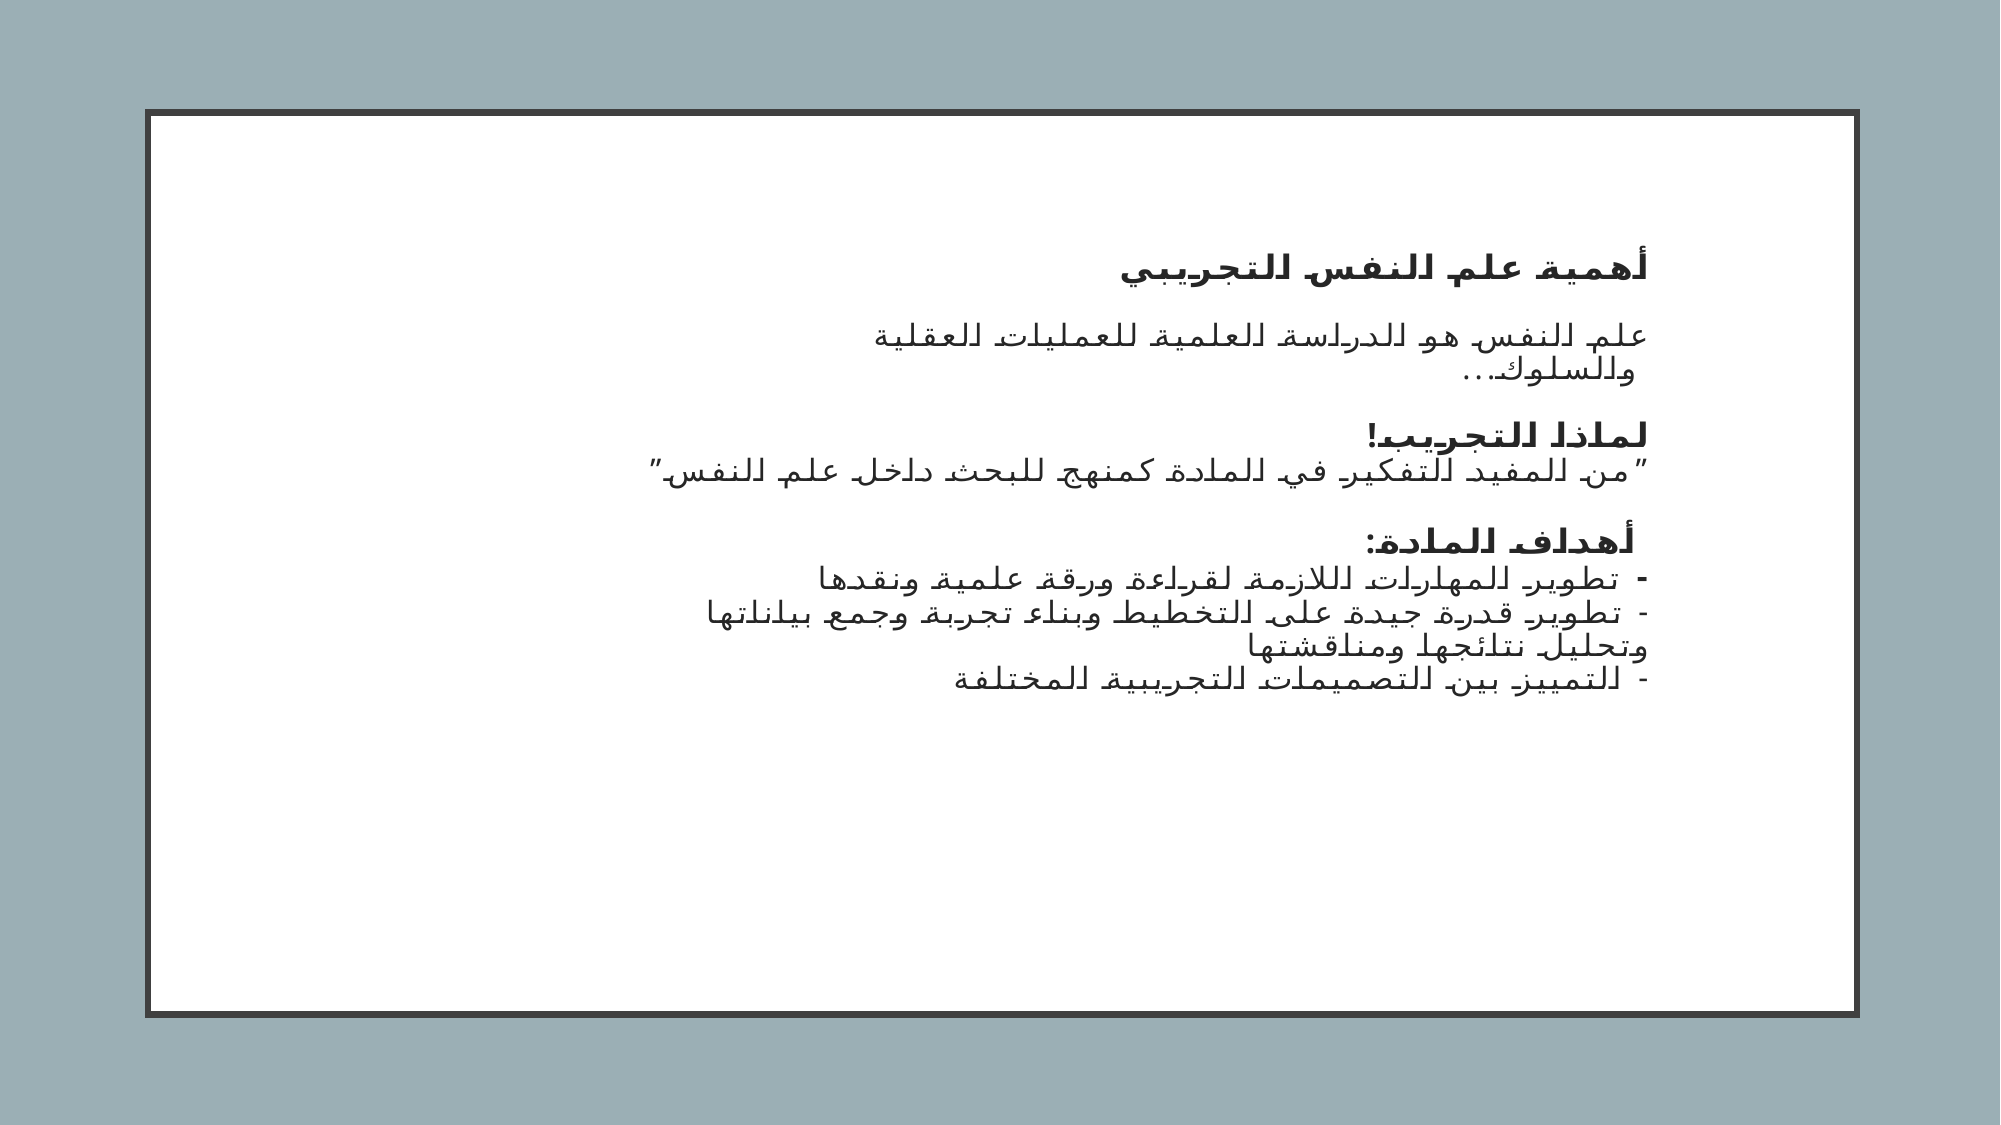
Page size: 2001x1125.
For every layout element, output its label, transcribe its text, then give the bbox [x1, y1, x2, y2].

title أهمية علم النفس التجريبي علم النفس هو الدراسة العلمية للعمليات العقلية والسلوك... لماذا التجريب! ”من المفيد التفكير في المادة كمنهج للبحث داخل علم النفس” أهداف المادة: - تطوير المهارات اللازمة لقراءة ورقة علمية ونقدها - تطوير قدرة جيدة على التخطيط وبناء تجربة وجمع بياناتها وتحليل نتائجها ومناقشتها - التمييز بين التصميمات التجريبية المختلفة [145, 109, 1860, 1018]
